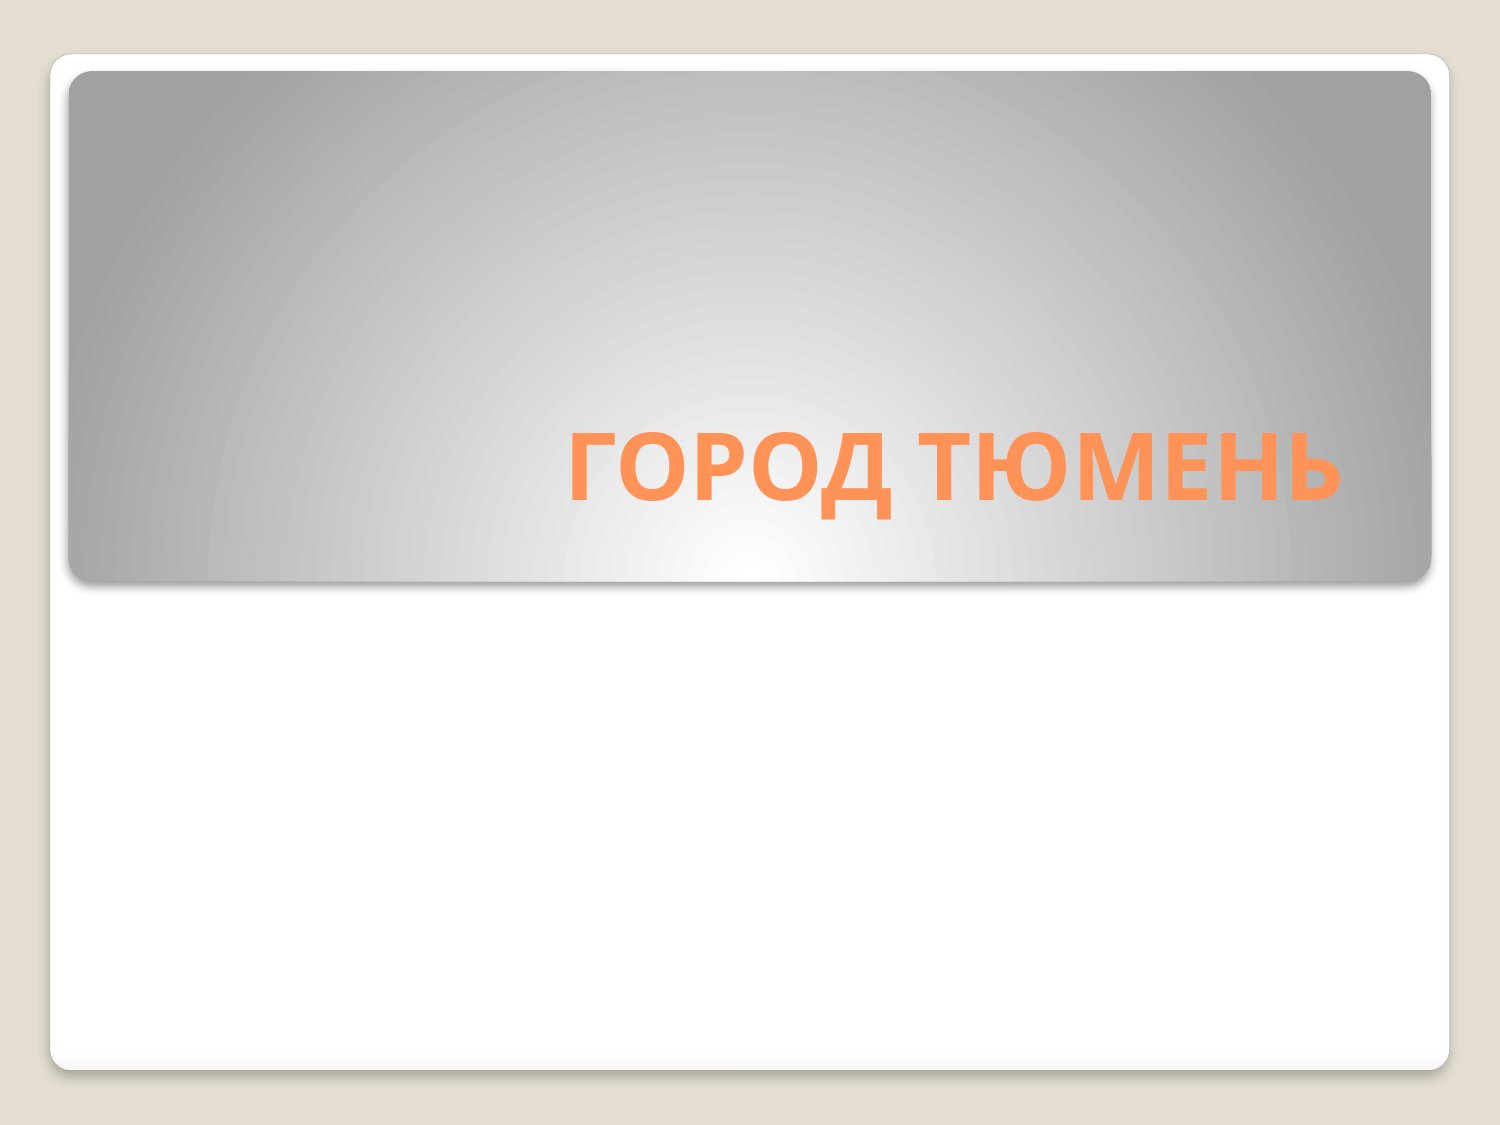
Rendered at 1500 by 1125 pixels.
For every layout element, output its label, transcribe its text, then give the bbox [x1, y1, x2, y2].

title ГОРОД ТЮМЕНЬ [183, 149, 1353, 527]
